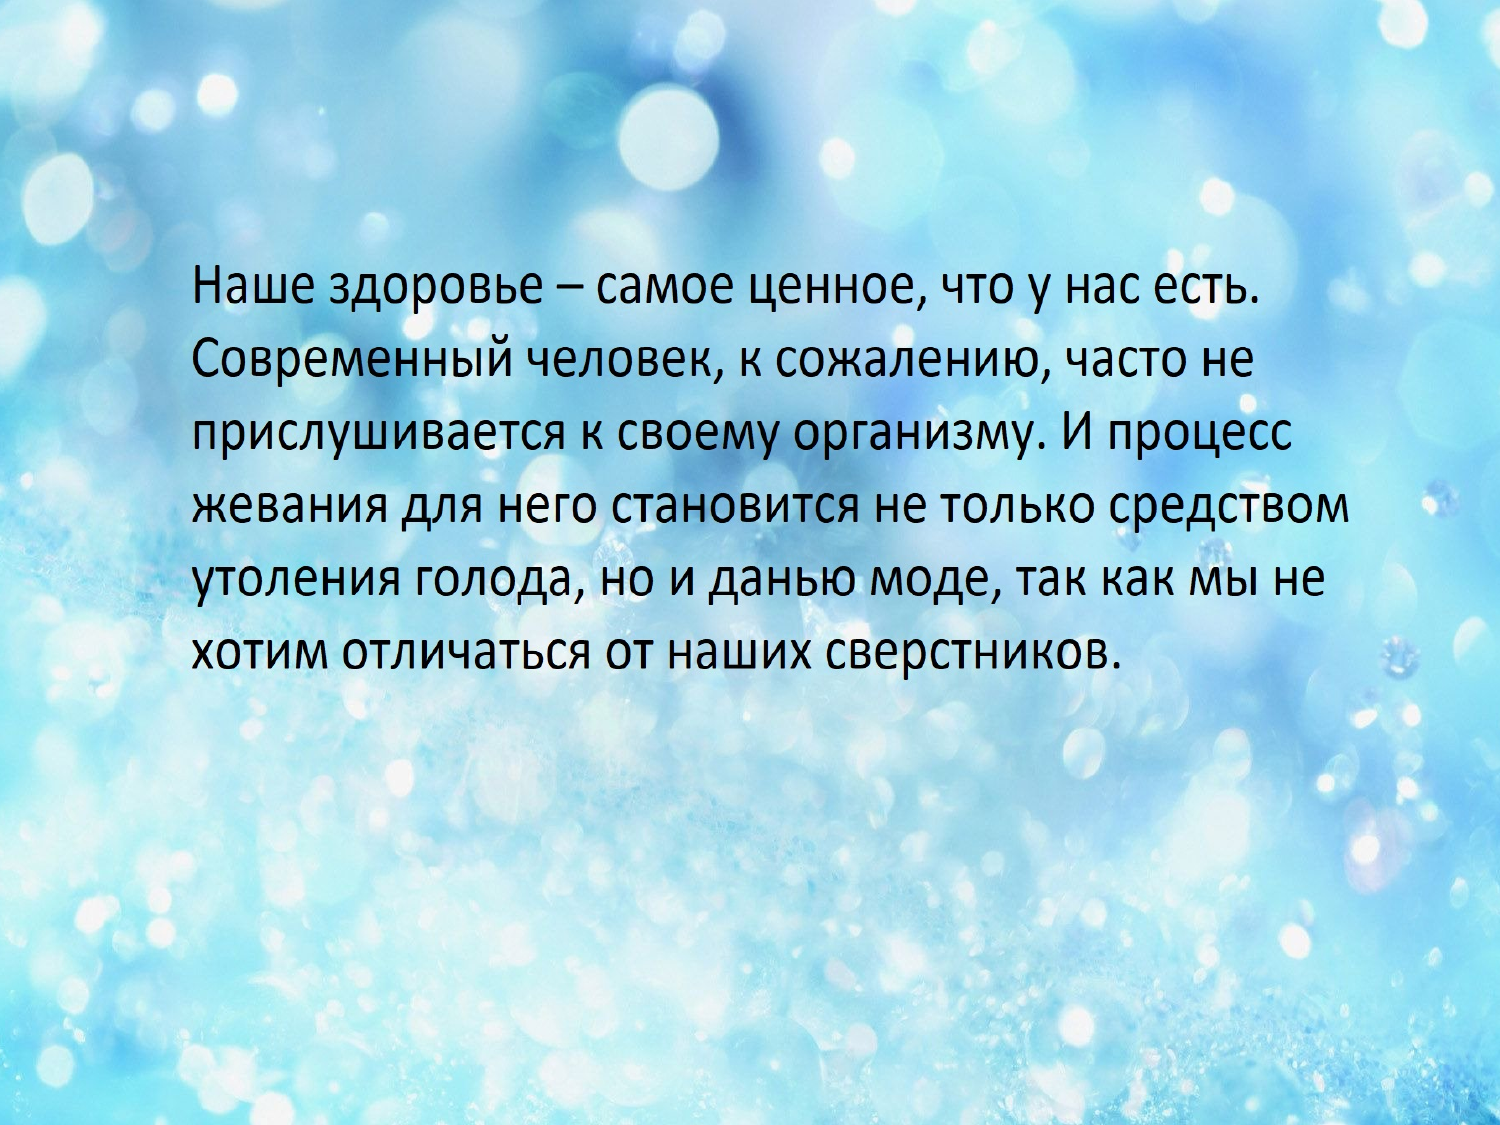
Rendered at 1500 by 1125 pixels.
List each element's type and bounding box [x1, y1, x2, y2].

list [0, 0, 1500, 1125]
